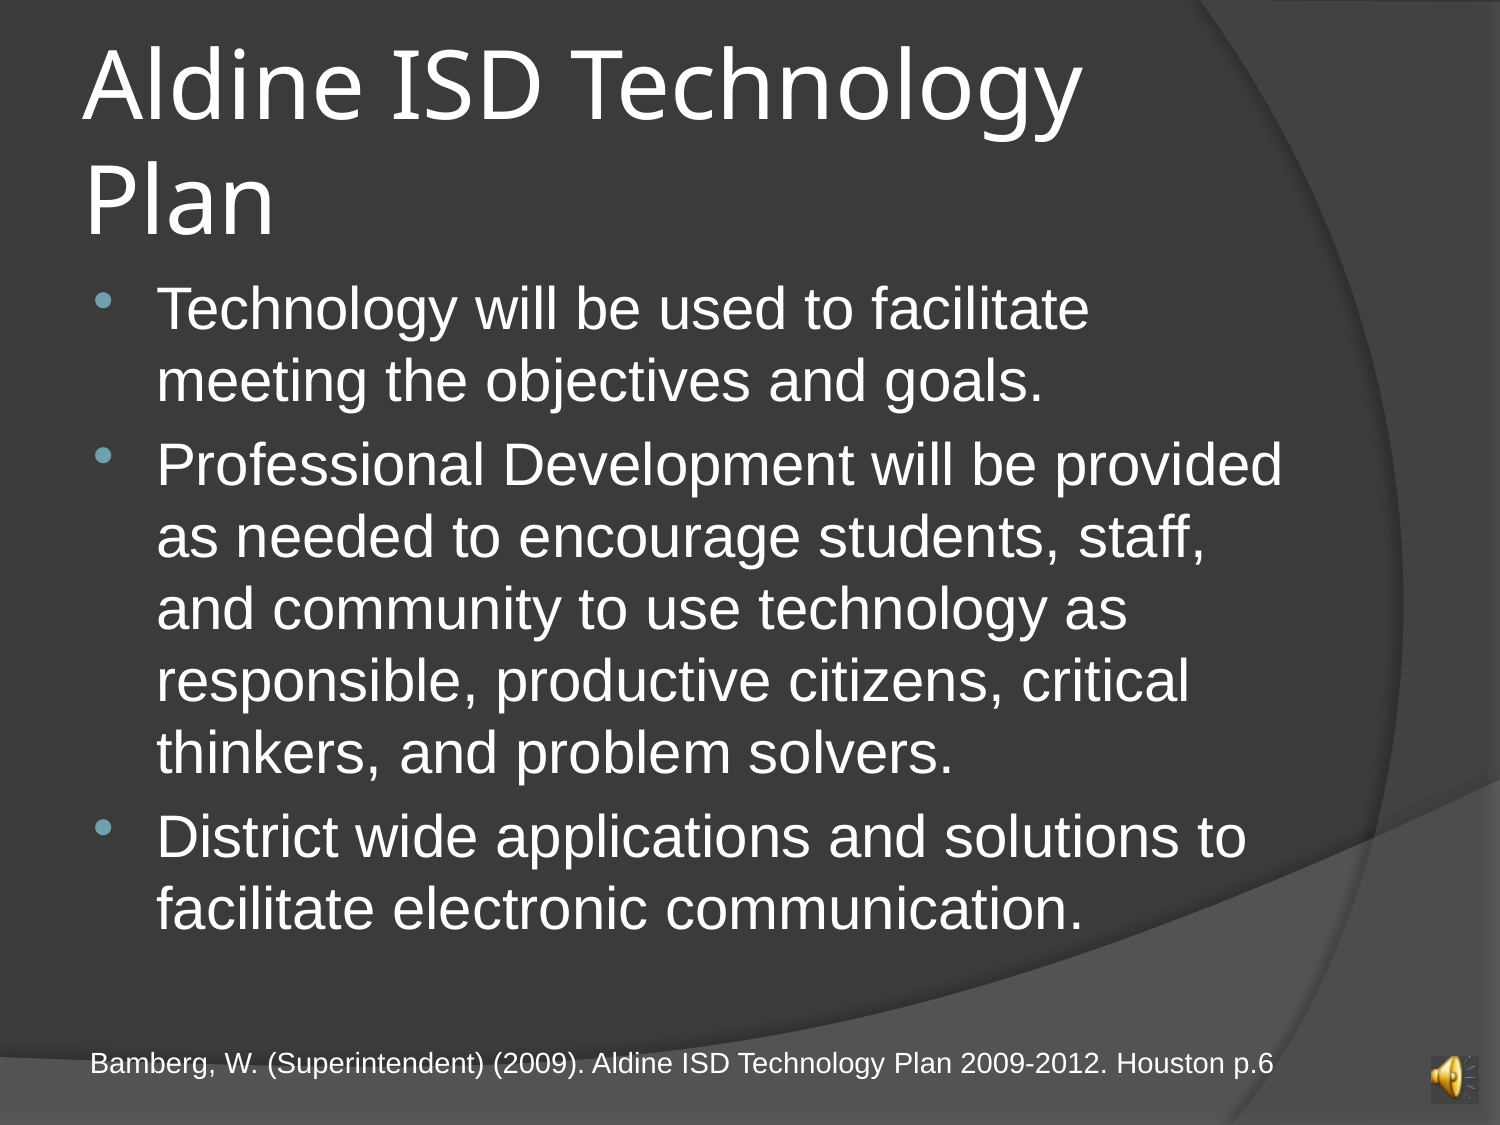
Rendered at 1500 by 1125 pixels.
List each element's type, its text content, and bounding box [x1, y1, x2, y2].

text_box Bamberg, W. (Superintendent) (2009). Aldine ISD Technology Plan 2009-2012. Houston p.6 [75, 1037, 1313, 1088]
title Aldine ISD Technology Plan [75, 45, 1300, 233]
list Technology will be used to facilitate meeting the objectives and goals. Professional Development will be provided as needed to encourage students, staff, and community to use technology as responsible, productive citizens, critical thinkers, and problem solvers. District wide applications and solutions to facilitate electronic communication. [75, 262, 1300, 1005]
picture [1429, 1054, 1481, 1106]
